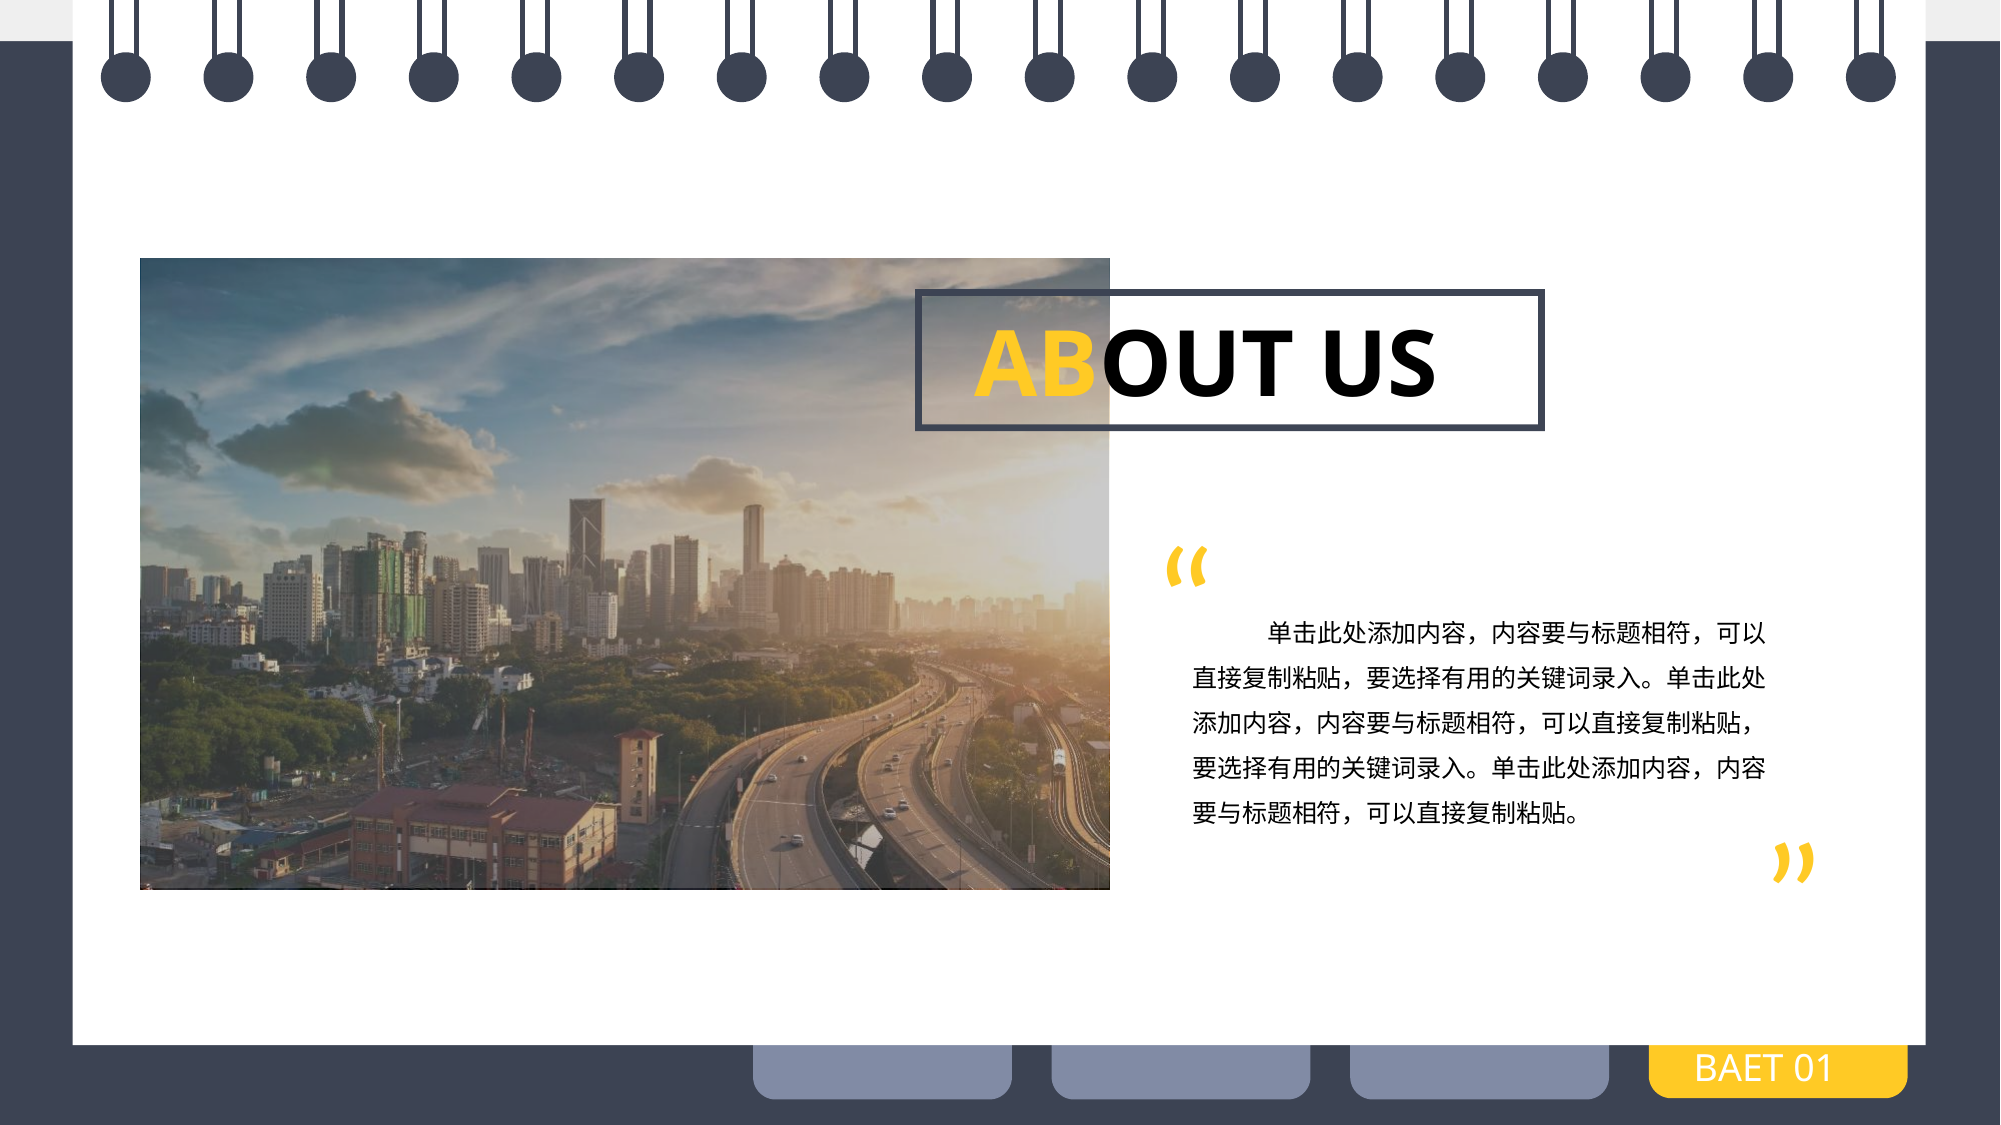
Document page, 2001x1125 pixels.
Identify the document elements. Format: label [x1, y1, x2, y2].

text_box [1349, 1046, 1611, 1101]
text_box [918, 292, 1542, 428]
text_box [1648, 1046, 1908, 1099]
text_box [140, 258, 1110, 890]
text_box [0, 0, 72, 42]
text_box [752, 1046, 1014, 1101]
text_box [72, 0, 1926, 1046]
text_box [1926, 0, 2000, 42]
text_box [1050, 1046, 1312, 1101]
text_box [0, 42, 2000, 1125]
